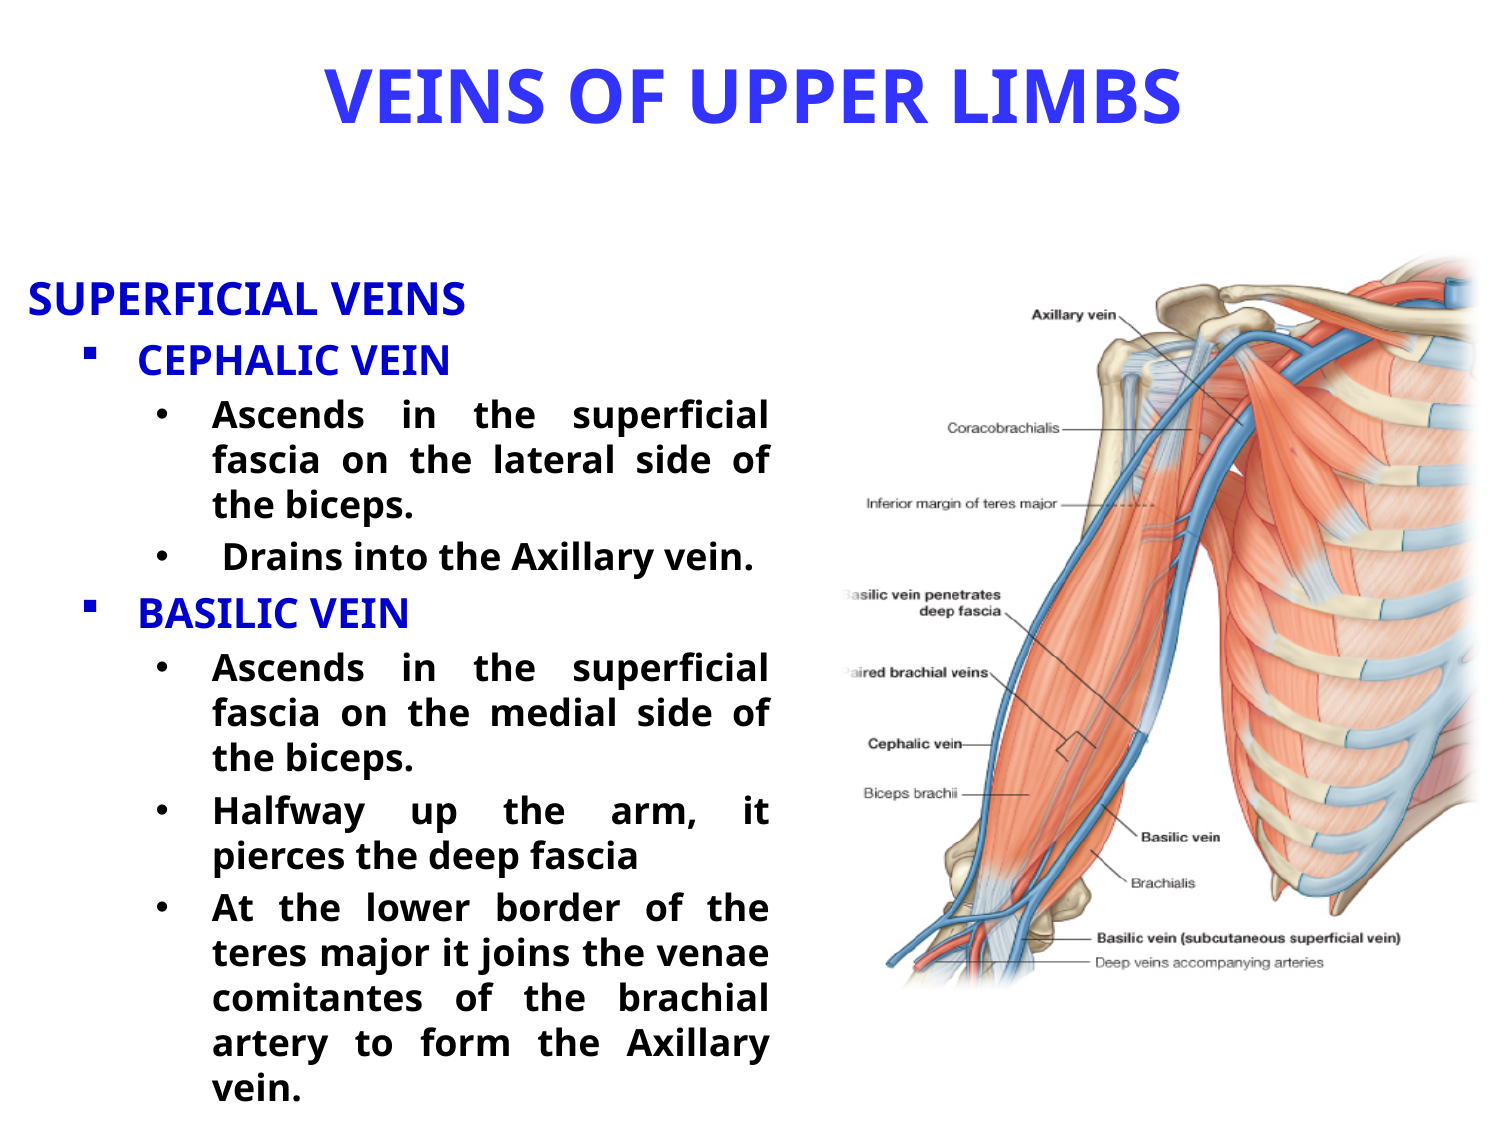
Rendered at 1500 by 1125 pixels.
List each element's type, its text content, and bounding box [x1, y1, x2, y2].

list SUPERFICIAL VEINS CEPHALIC VEIN Ascends in the superficial fascia on the lateral side of the biceps. Drains into the Axillary vein. BASILIC VEIN Ascends in the superficial fascia on the medial side of the biceps. Halfway up the arm, it pierces the deep fascia At the lower border of the teres major it joins the venae comitantes of the brachial artery to form the Axillary vein. [0, 262, 786, 974]
picture [840, 249, 1480, 990]
title VEINS OF UPPER LIMBS [78, 0, 1430, 188]
